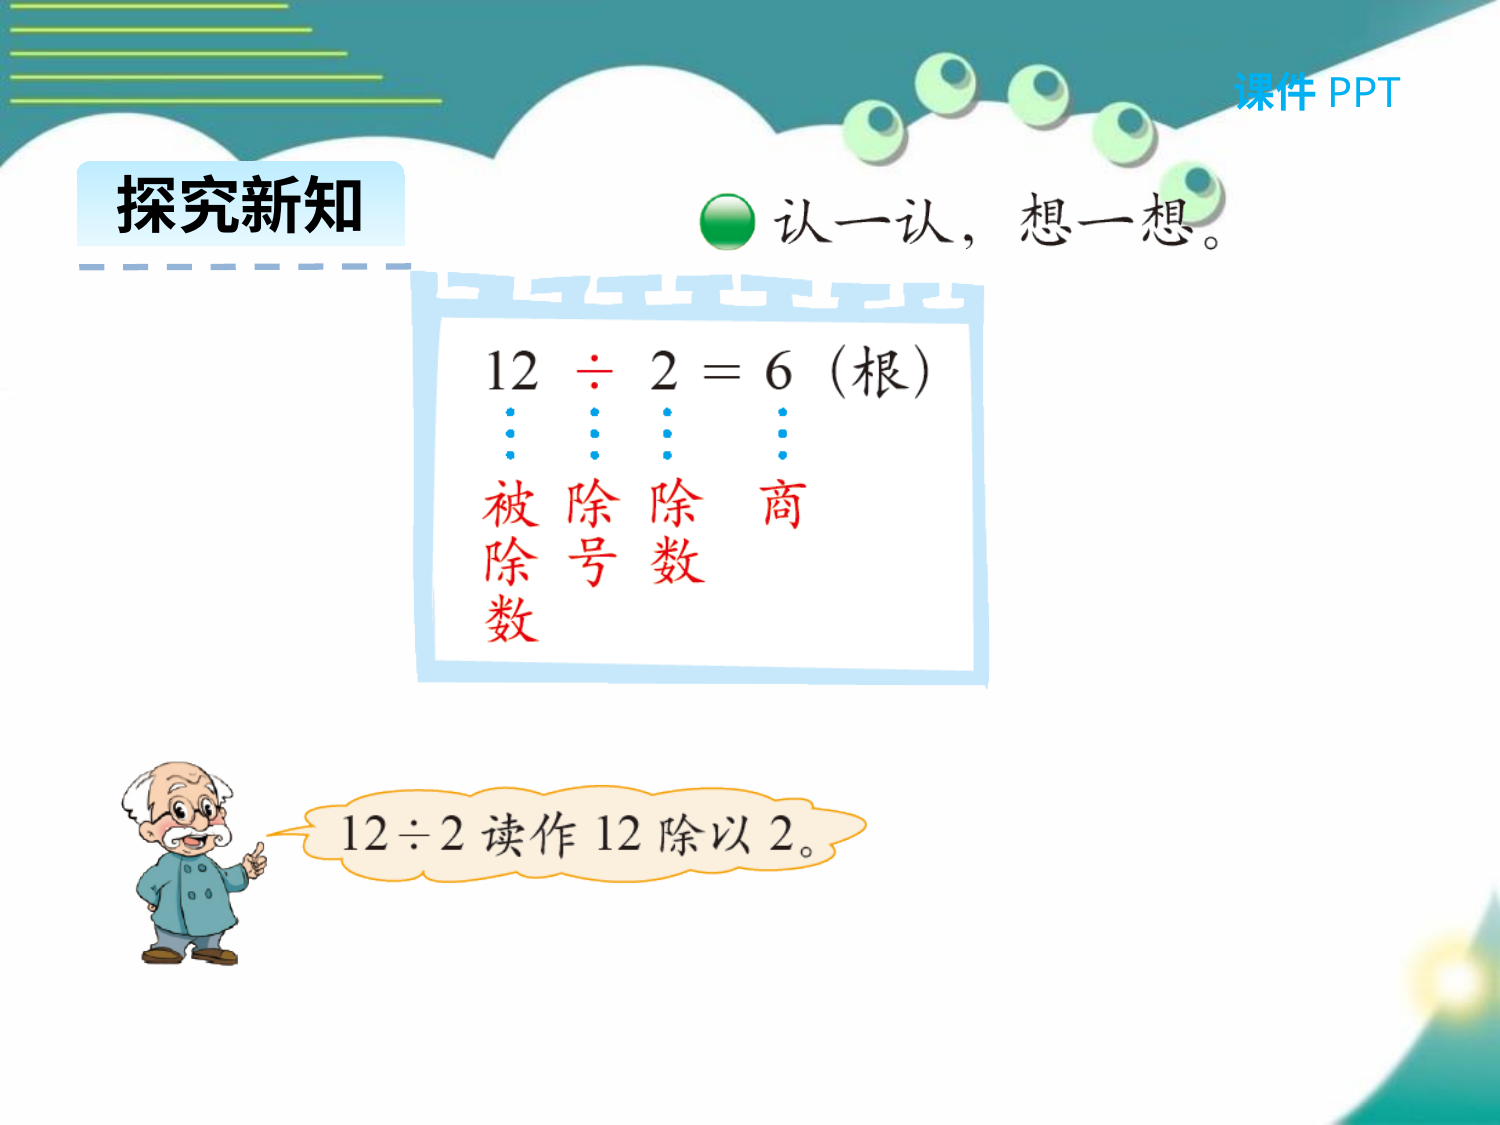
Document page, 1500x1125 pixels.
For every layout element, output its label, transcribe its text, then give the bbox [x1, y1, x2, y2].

text_box 课件PPT [1218, 58, 1418, 124]
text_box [76, 160, 420, 268]
picture [0, 0, 1500, 1125]
